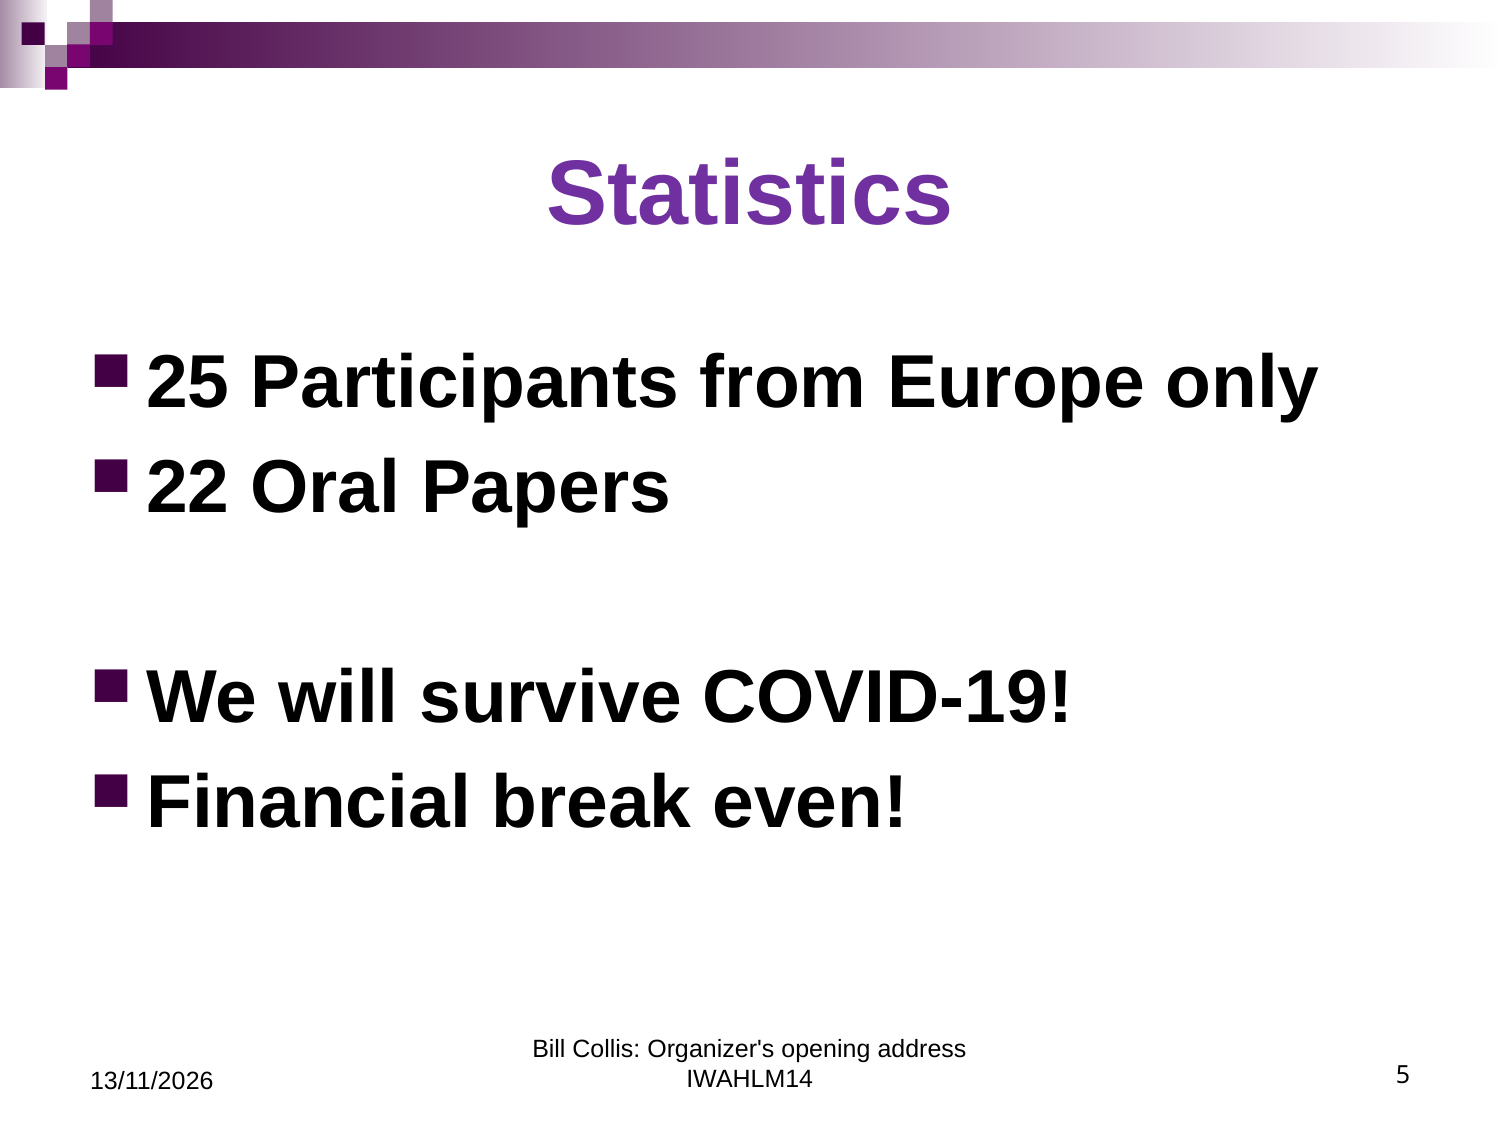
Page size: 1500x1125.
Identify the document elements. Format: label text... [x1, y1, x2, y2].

footer Bill Collis: Organizer's opening address IWAHLM14 [512, 1025, 988, 1100]
title Statistics [75, 75, 1425, 300]
slide_number 5 [1074, 1025, 1425, 1100]
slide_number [75, 1024, 425, 1103]
list 25 Participants from Europe only 22 Oral Papers We will survive COVID-19! Financial break even! [75, 324, 1425, 963]
